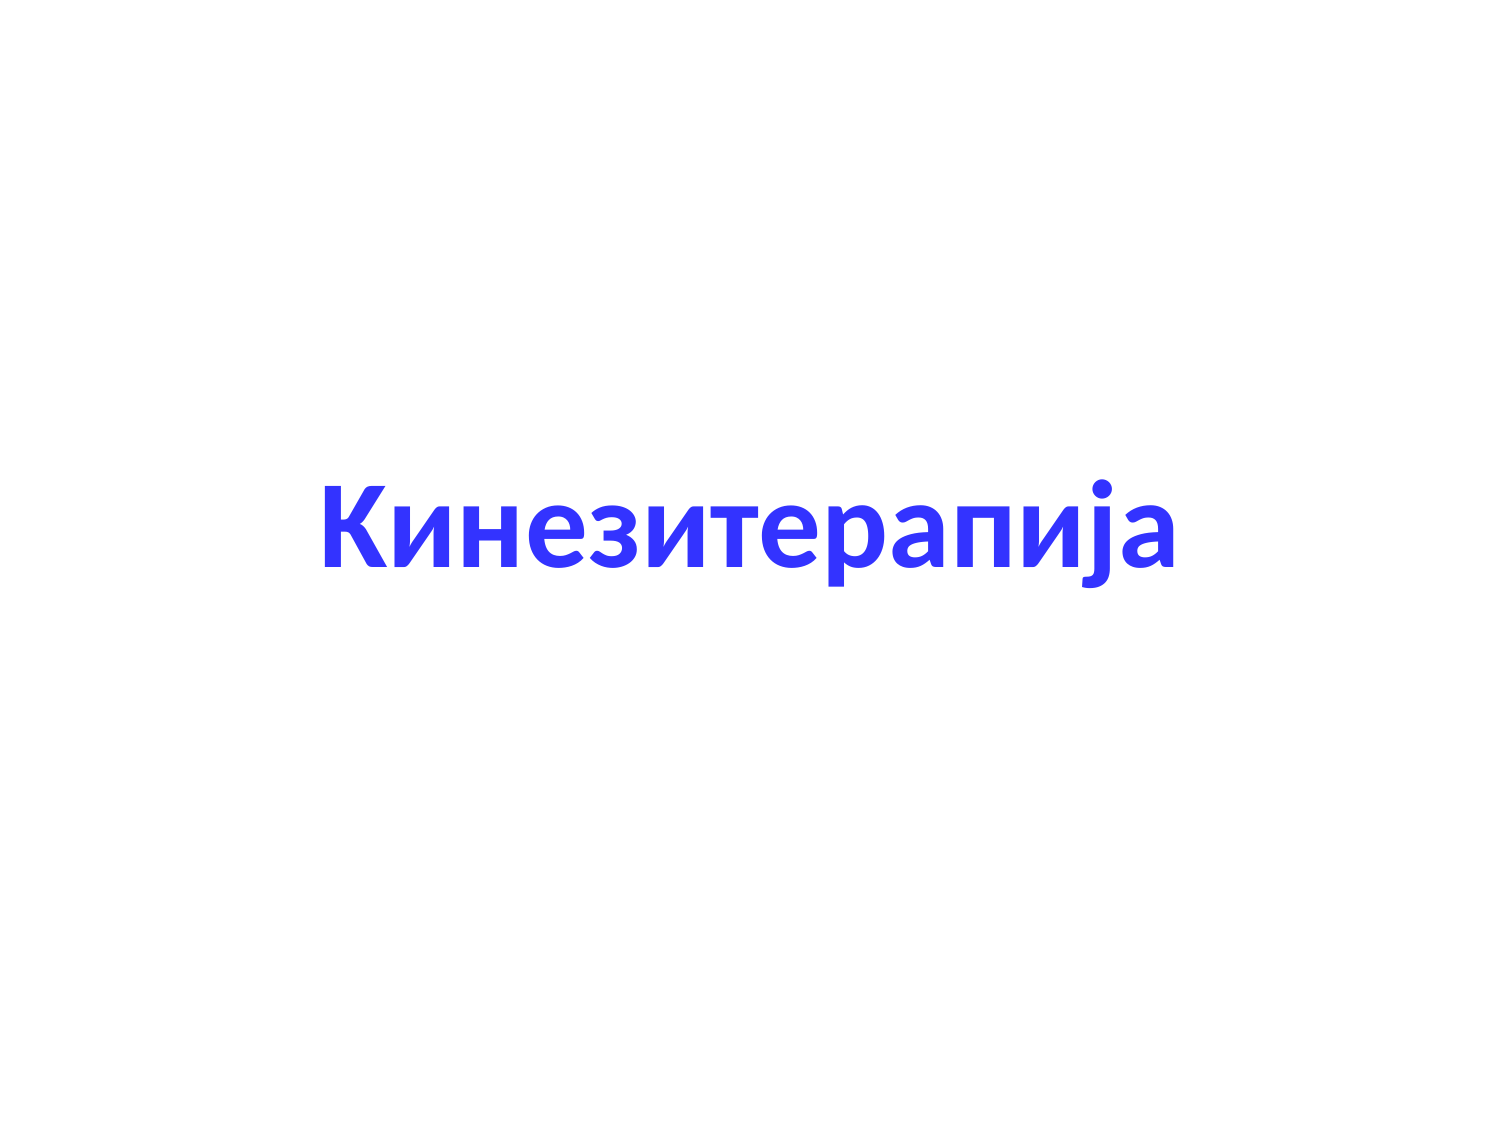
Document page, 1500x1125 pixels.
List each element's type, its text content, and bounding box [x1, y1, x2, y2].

title Kинезитерапија [0, 397, 1500, 639]
